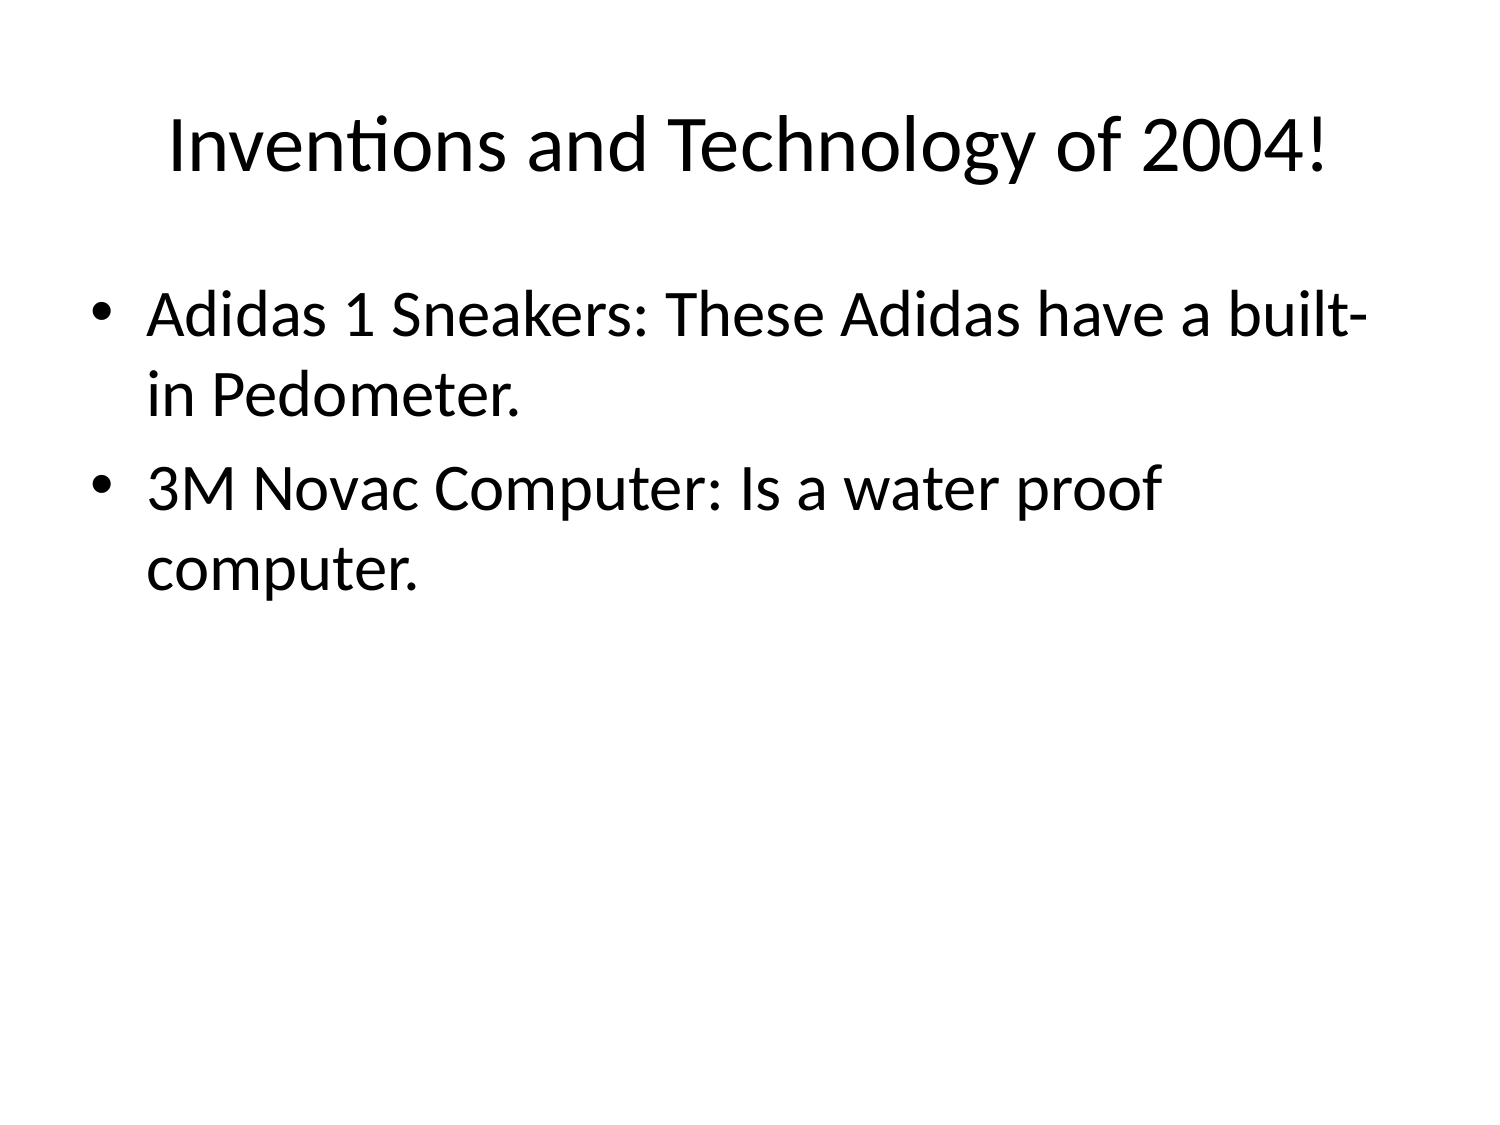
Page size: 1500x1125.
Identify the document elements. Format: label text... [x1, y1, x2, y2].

list Adidas 1 Sneakers: These Adidas have a built-in Pedometer. 3M Novac Computer: Is a water proof computer. [75, 262, 1425, 1005]
title Inventions and Technology of 2004! [75, 45, 1425, 233]
